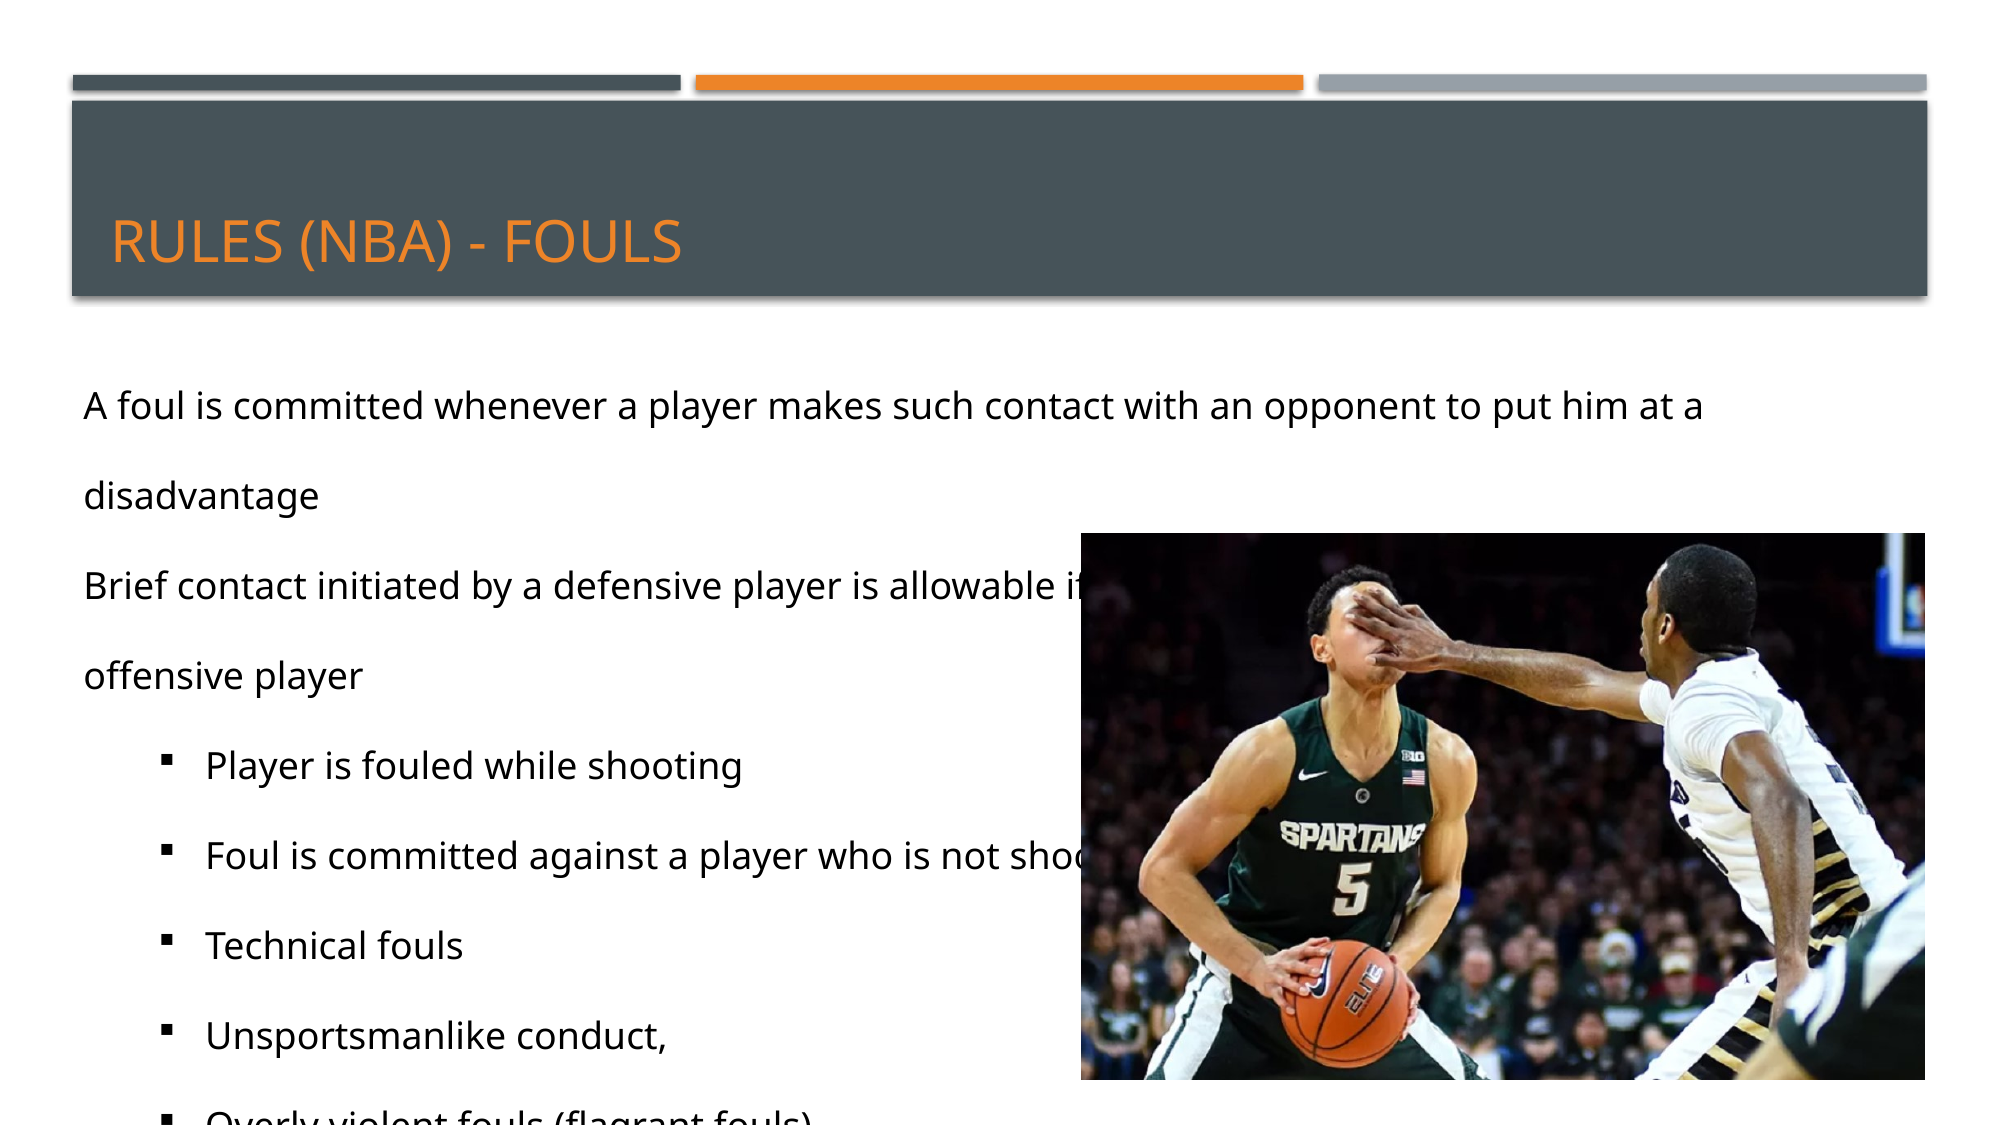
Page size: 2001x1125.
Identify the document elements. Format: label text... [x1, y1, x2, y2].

picture [1081, 532, 1925, 1081]
title RULES (NBA) - Fouls [95, 115, 1905, 282]
text_box A foul is committed whenever a player makes such contact with an opponent to put him at a disadvantage Brief contact initiated by a defensive player is allowable if it does not impede the progress of the offensive player Player is fouled while shooting Foul is committed against a player who is not shooting Technical fouls Unsportsmanlike conduct, Overly violent fouls (flagrant fouls) [68, 329, 1925, 1125]
